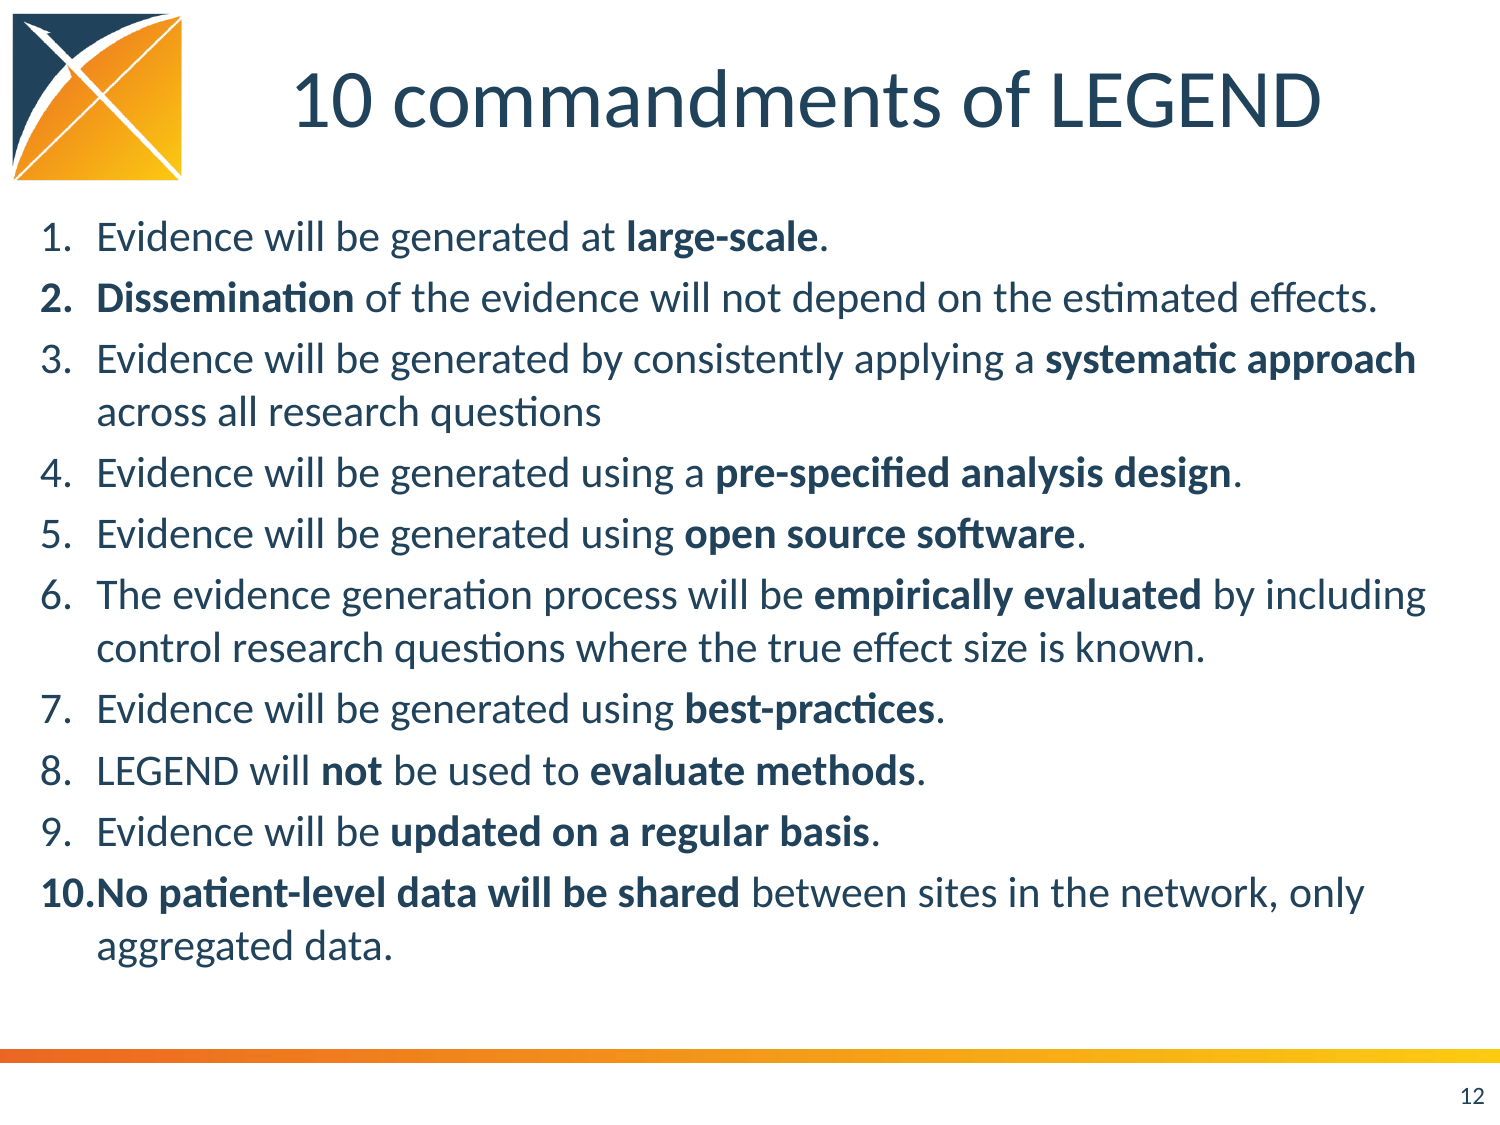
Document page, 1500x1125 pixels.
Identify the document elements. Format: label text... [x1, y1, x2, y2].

list Evidence will be generated at large-scale. Dissemination of the evidence will not depend on the estimated effects. Evidence will be generated by consistently applying a systematic approach across all research questions Evidence will be generated using a pre-specified analysis design. Evidence will be generated using open source software. The evidence generation process will be empirically evaluated by including control research questions where the true effect size is known. Evidence will be generated using best-practices. LEGEND will not be used to evaluate methods. Evidence will be updated on a regular basis. No patient-level data will be shared between sites in the network, only aggregated data. [24, 200, 1475, 1005]
picture [0, 0, 206, 200]
title 10 commandments of LEGEND [187, 24, 1425, 163]
slide_number 12 [1149, 1065, 1500, 1125]
